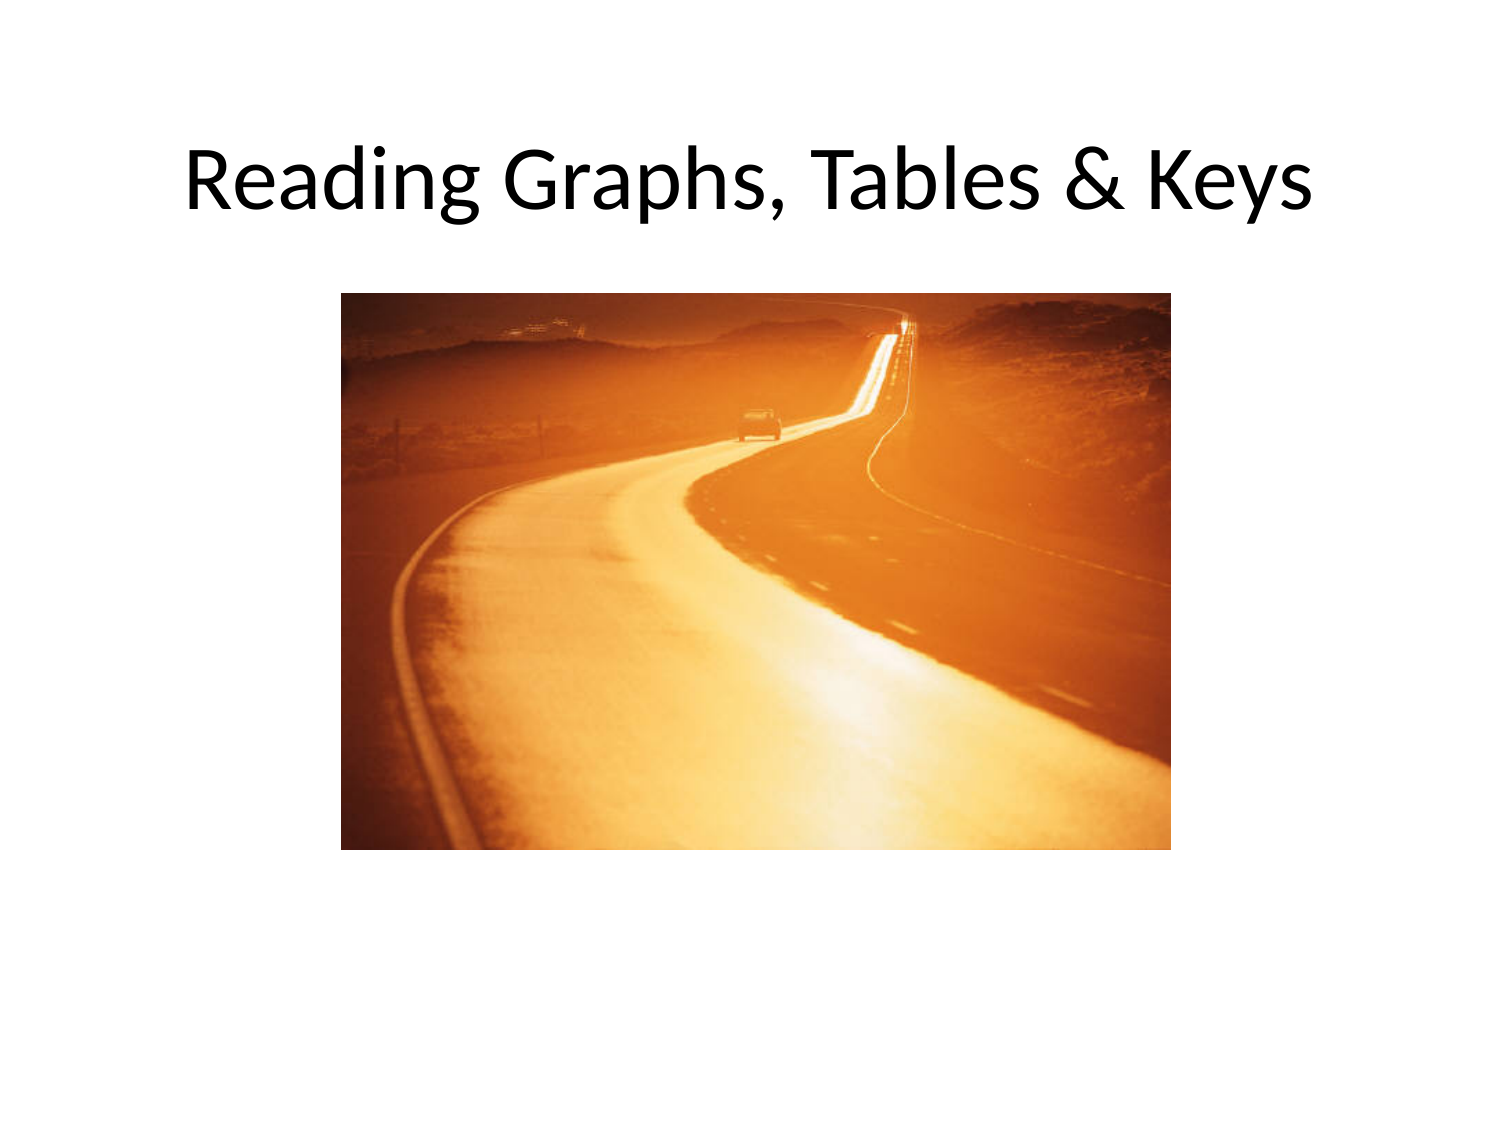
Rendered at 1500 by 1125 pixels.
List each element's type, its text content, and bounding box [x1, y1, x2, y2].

title Reading Graphs, Tables & Keys [112, 52, 1388, 294]
picture [340, 293, 1172, 850]
